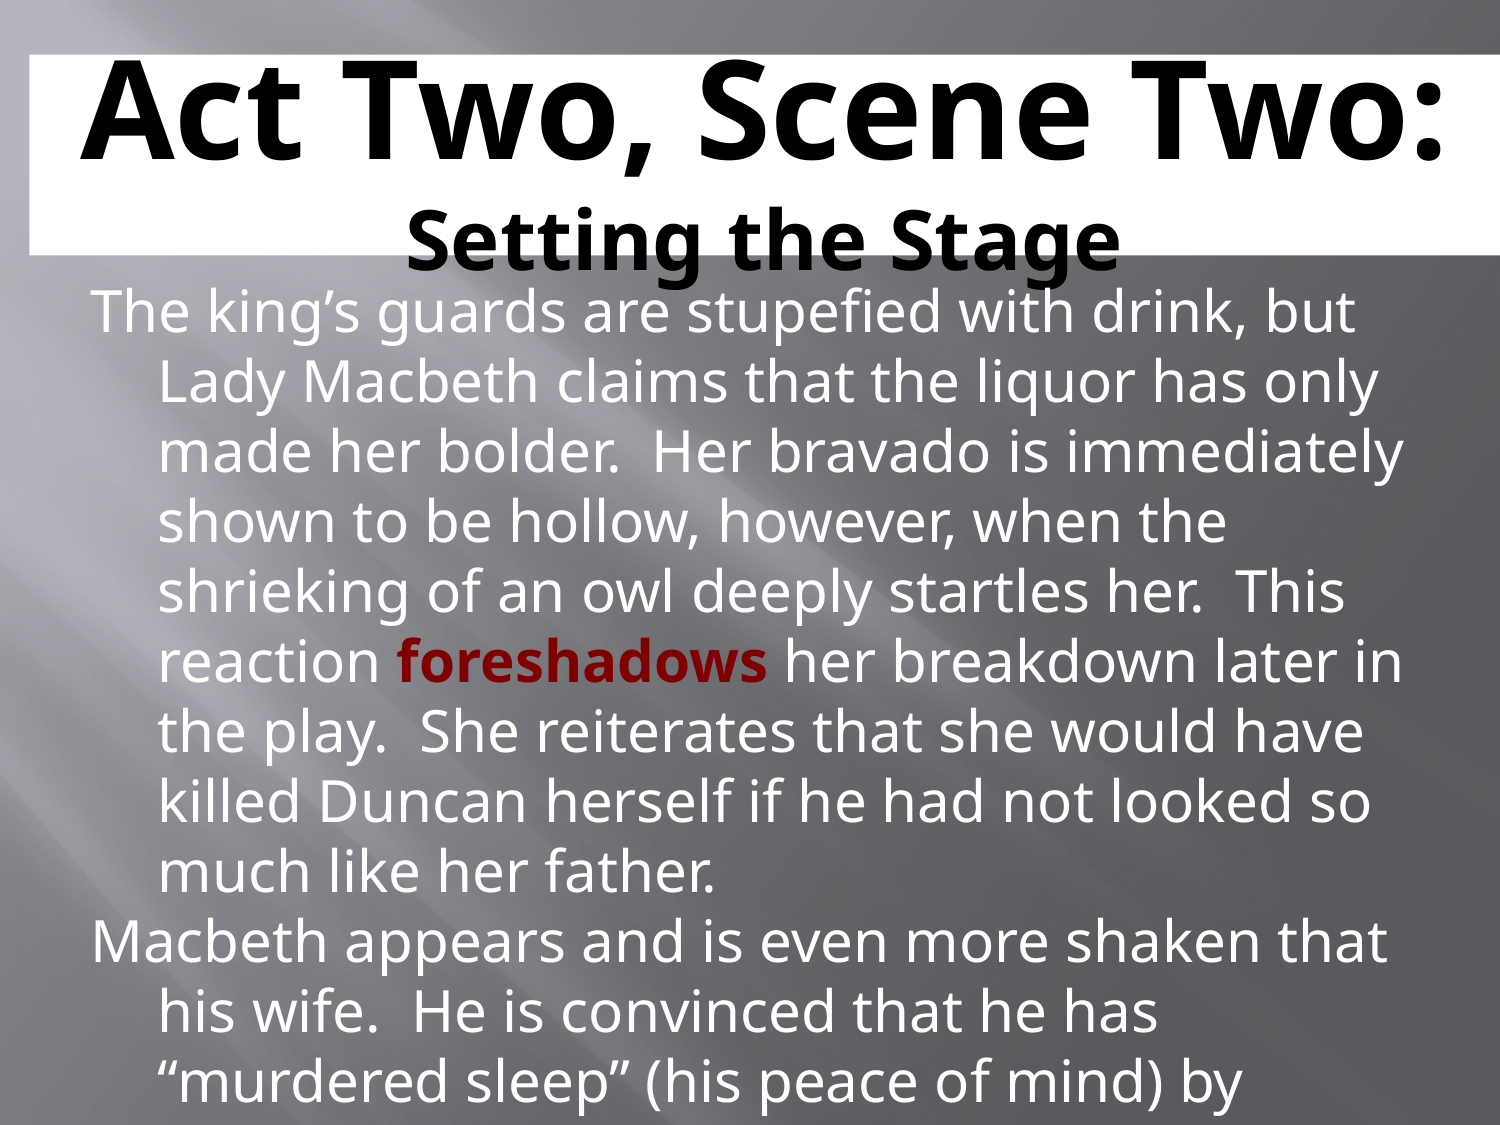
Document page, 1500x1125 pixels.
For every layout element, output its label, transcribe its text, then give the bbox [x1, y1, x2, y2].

title Act Two, Scene Two: Setting the Stage [29, 54, 1500, 256]
list The king’s guards are stupefied with drink, but Lady Macbeth claims that the liquor has only made her bolder. Her bravado is immediately shown to be hollow, however, when the shrieking of an owl deeply startles her. This reaction foreshadows her breakdown later in the play. She reiterates that she would have killed Duncan herself if he had not looked so much like her father. Macbeth appears and is even more shaken that his wife. He is convinced that he has “murdered sleep” (his peace of mind) by stabbing Duncan. His confusion and remorse remind us that he is not utterly ruthless. [53, 267, 1447, 1083]
